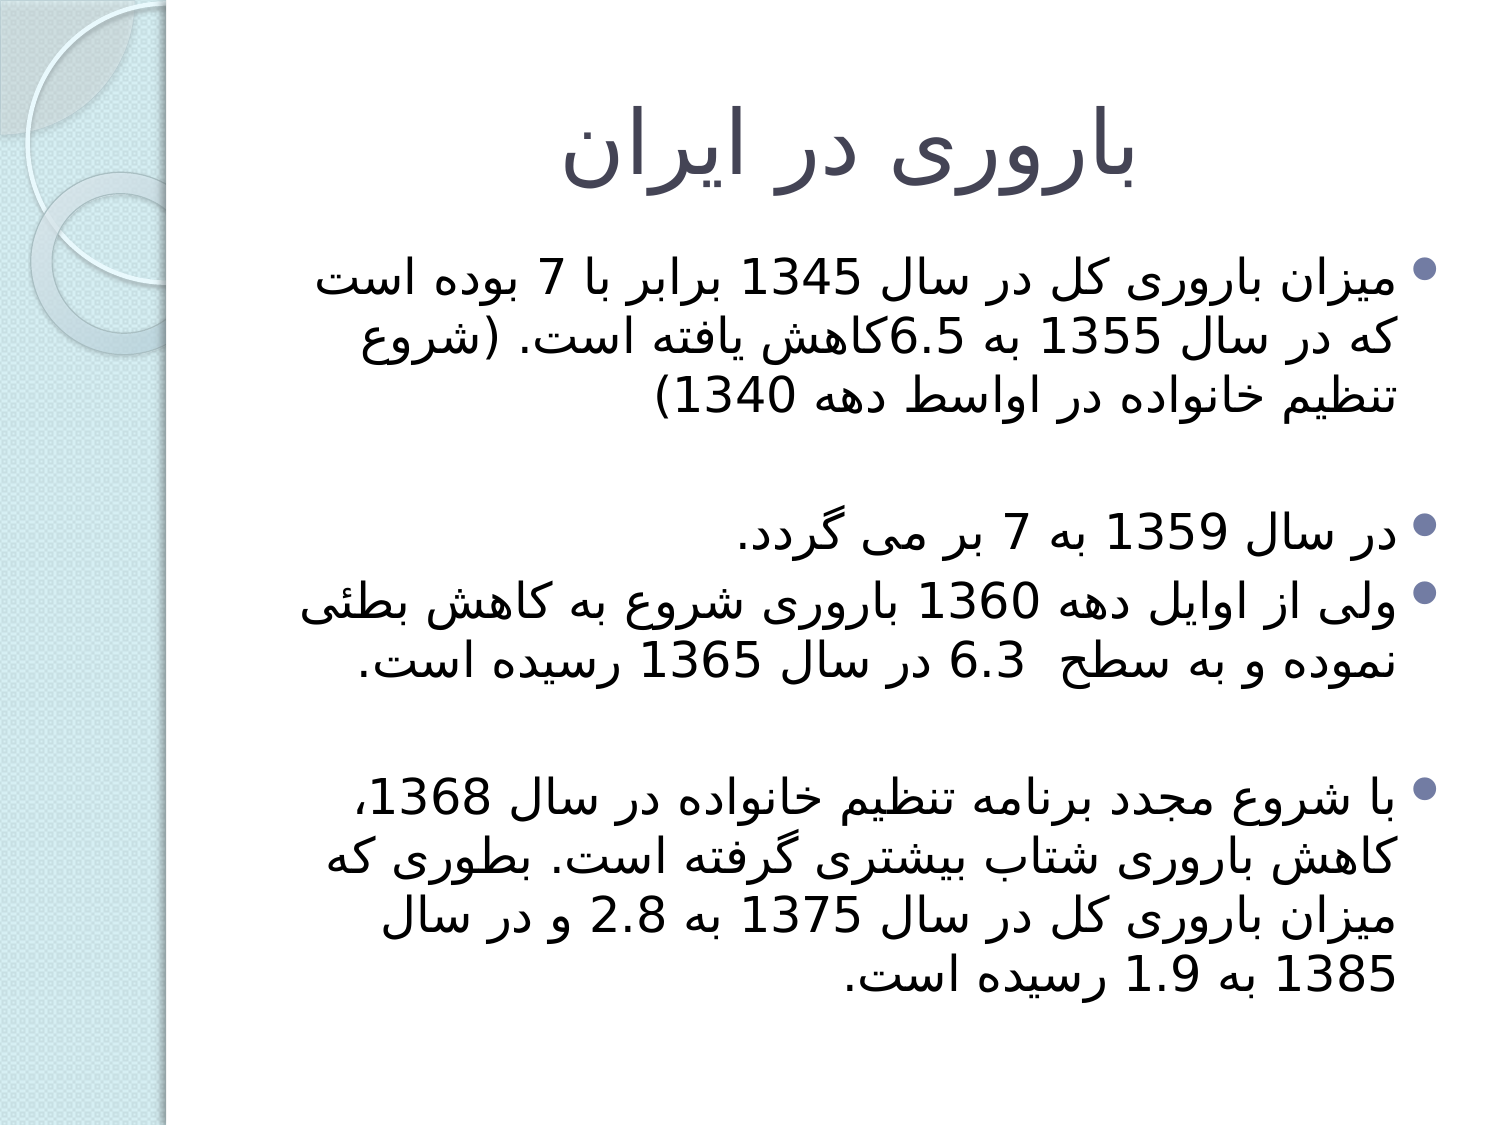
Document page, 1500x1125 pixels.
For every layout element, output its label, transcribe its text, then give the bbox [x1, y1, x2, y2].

list میزان باروری کل در سال 1345 برابر با 7 بوده است که در سال 1355 به 6.5کاهش یافته است. (شروع تنظیم خانواده در اواسط دهه 1340) در سال 1359 به 7 بر می گردد. ولی از اوایل دهه 1360 باروری شروع به کاهش بطئی نموده و به سطح 6.3 در سال 1365 رسیده است. با شروع مجدد برنامه تنظیم خانواده در سال 1368، کاهش باروری شتاب بیشتری گرفته است. بطوری که میزان باروری کل در سال 1375 به 2.8 و در سال 1385 به 1.9 رسیده است. [235, 237, 1466, 1025]
title باروری در ایران [235, 45, 1466, 233]
